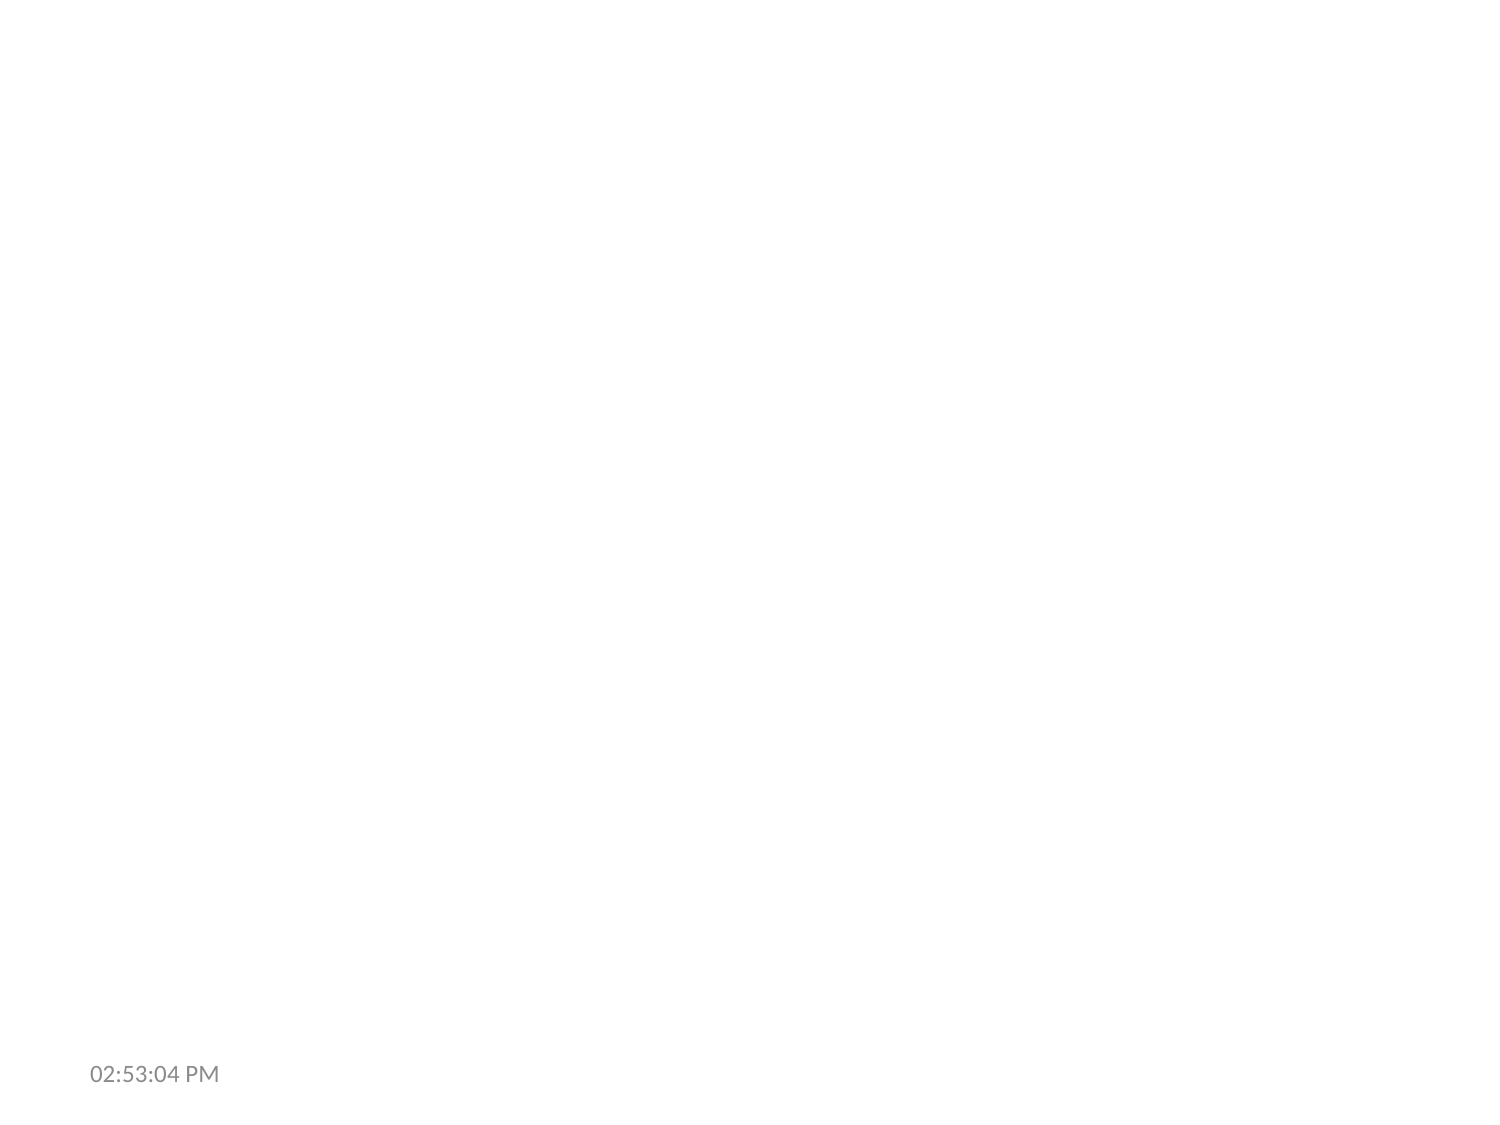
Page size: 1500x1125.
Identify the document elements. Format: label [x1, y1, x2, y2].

slide_number [75, 1042, 425, 1103]
